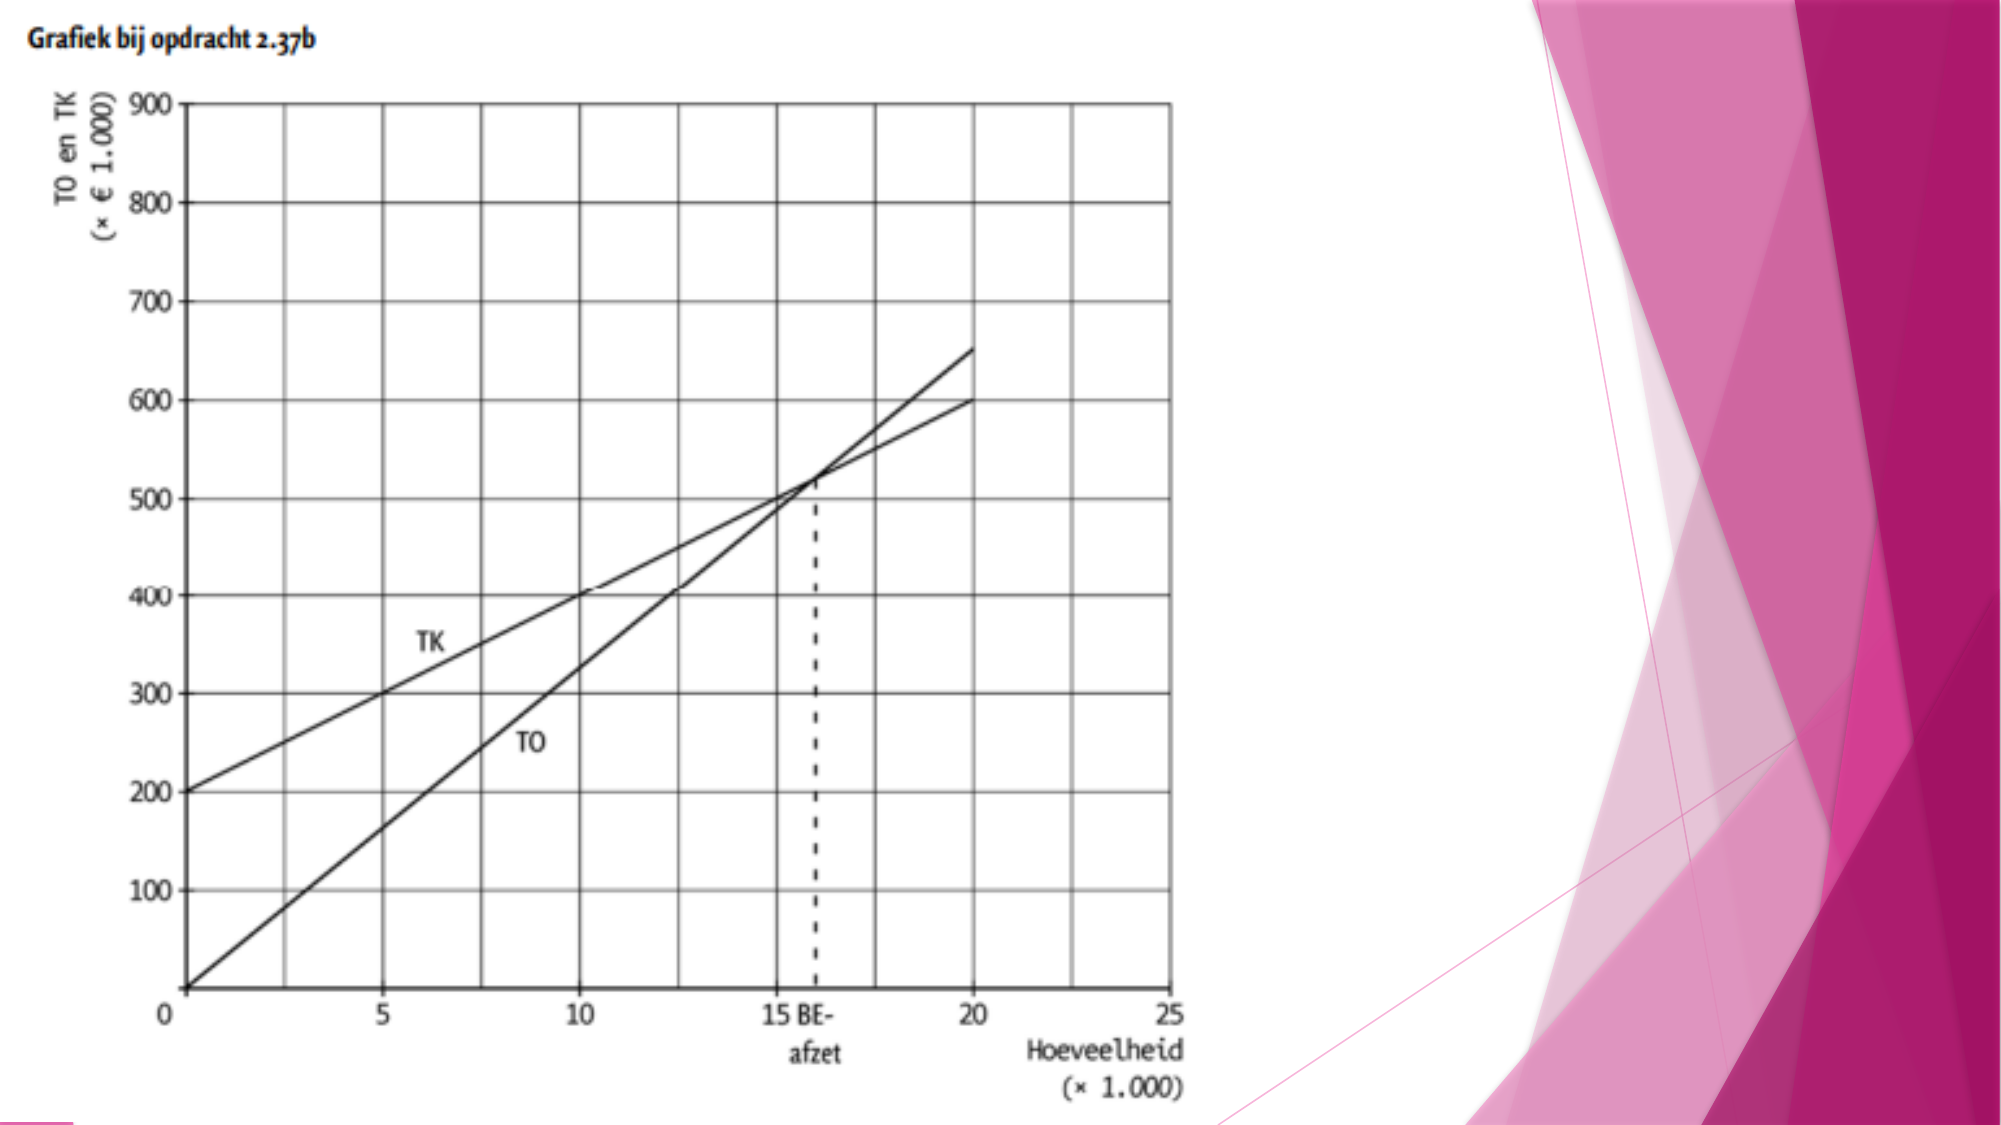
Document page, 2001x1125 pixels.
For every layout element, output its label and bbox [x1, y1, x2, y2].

picture [0, 0, 1219, 1122]
